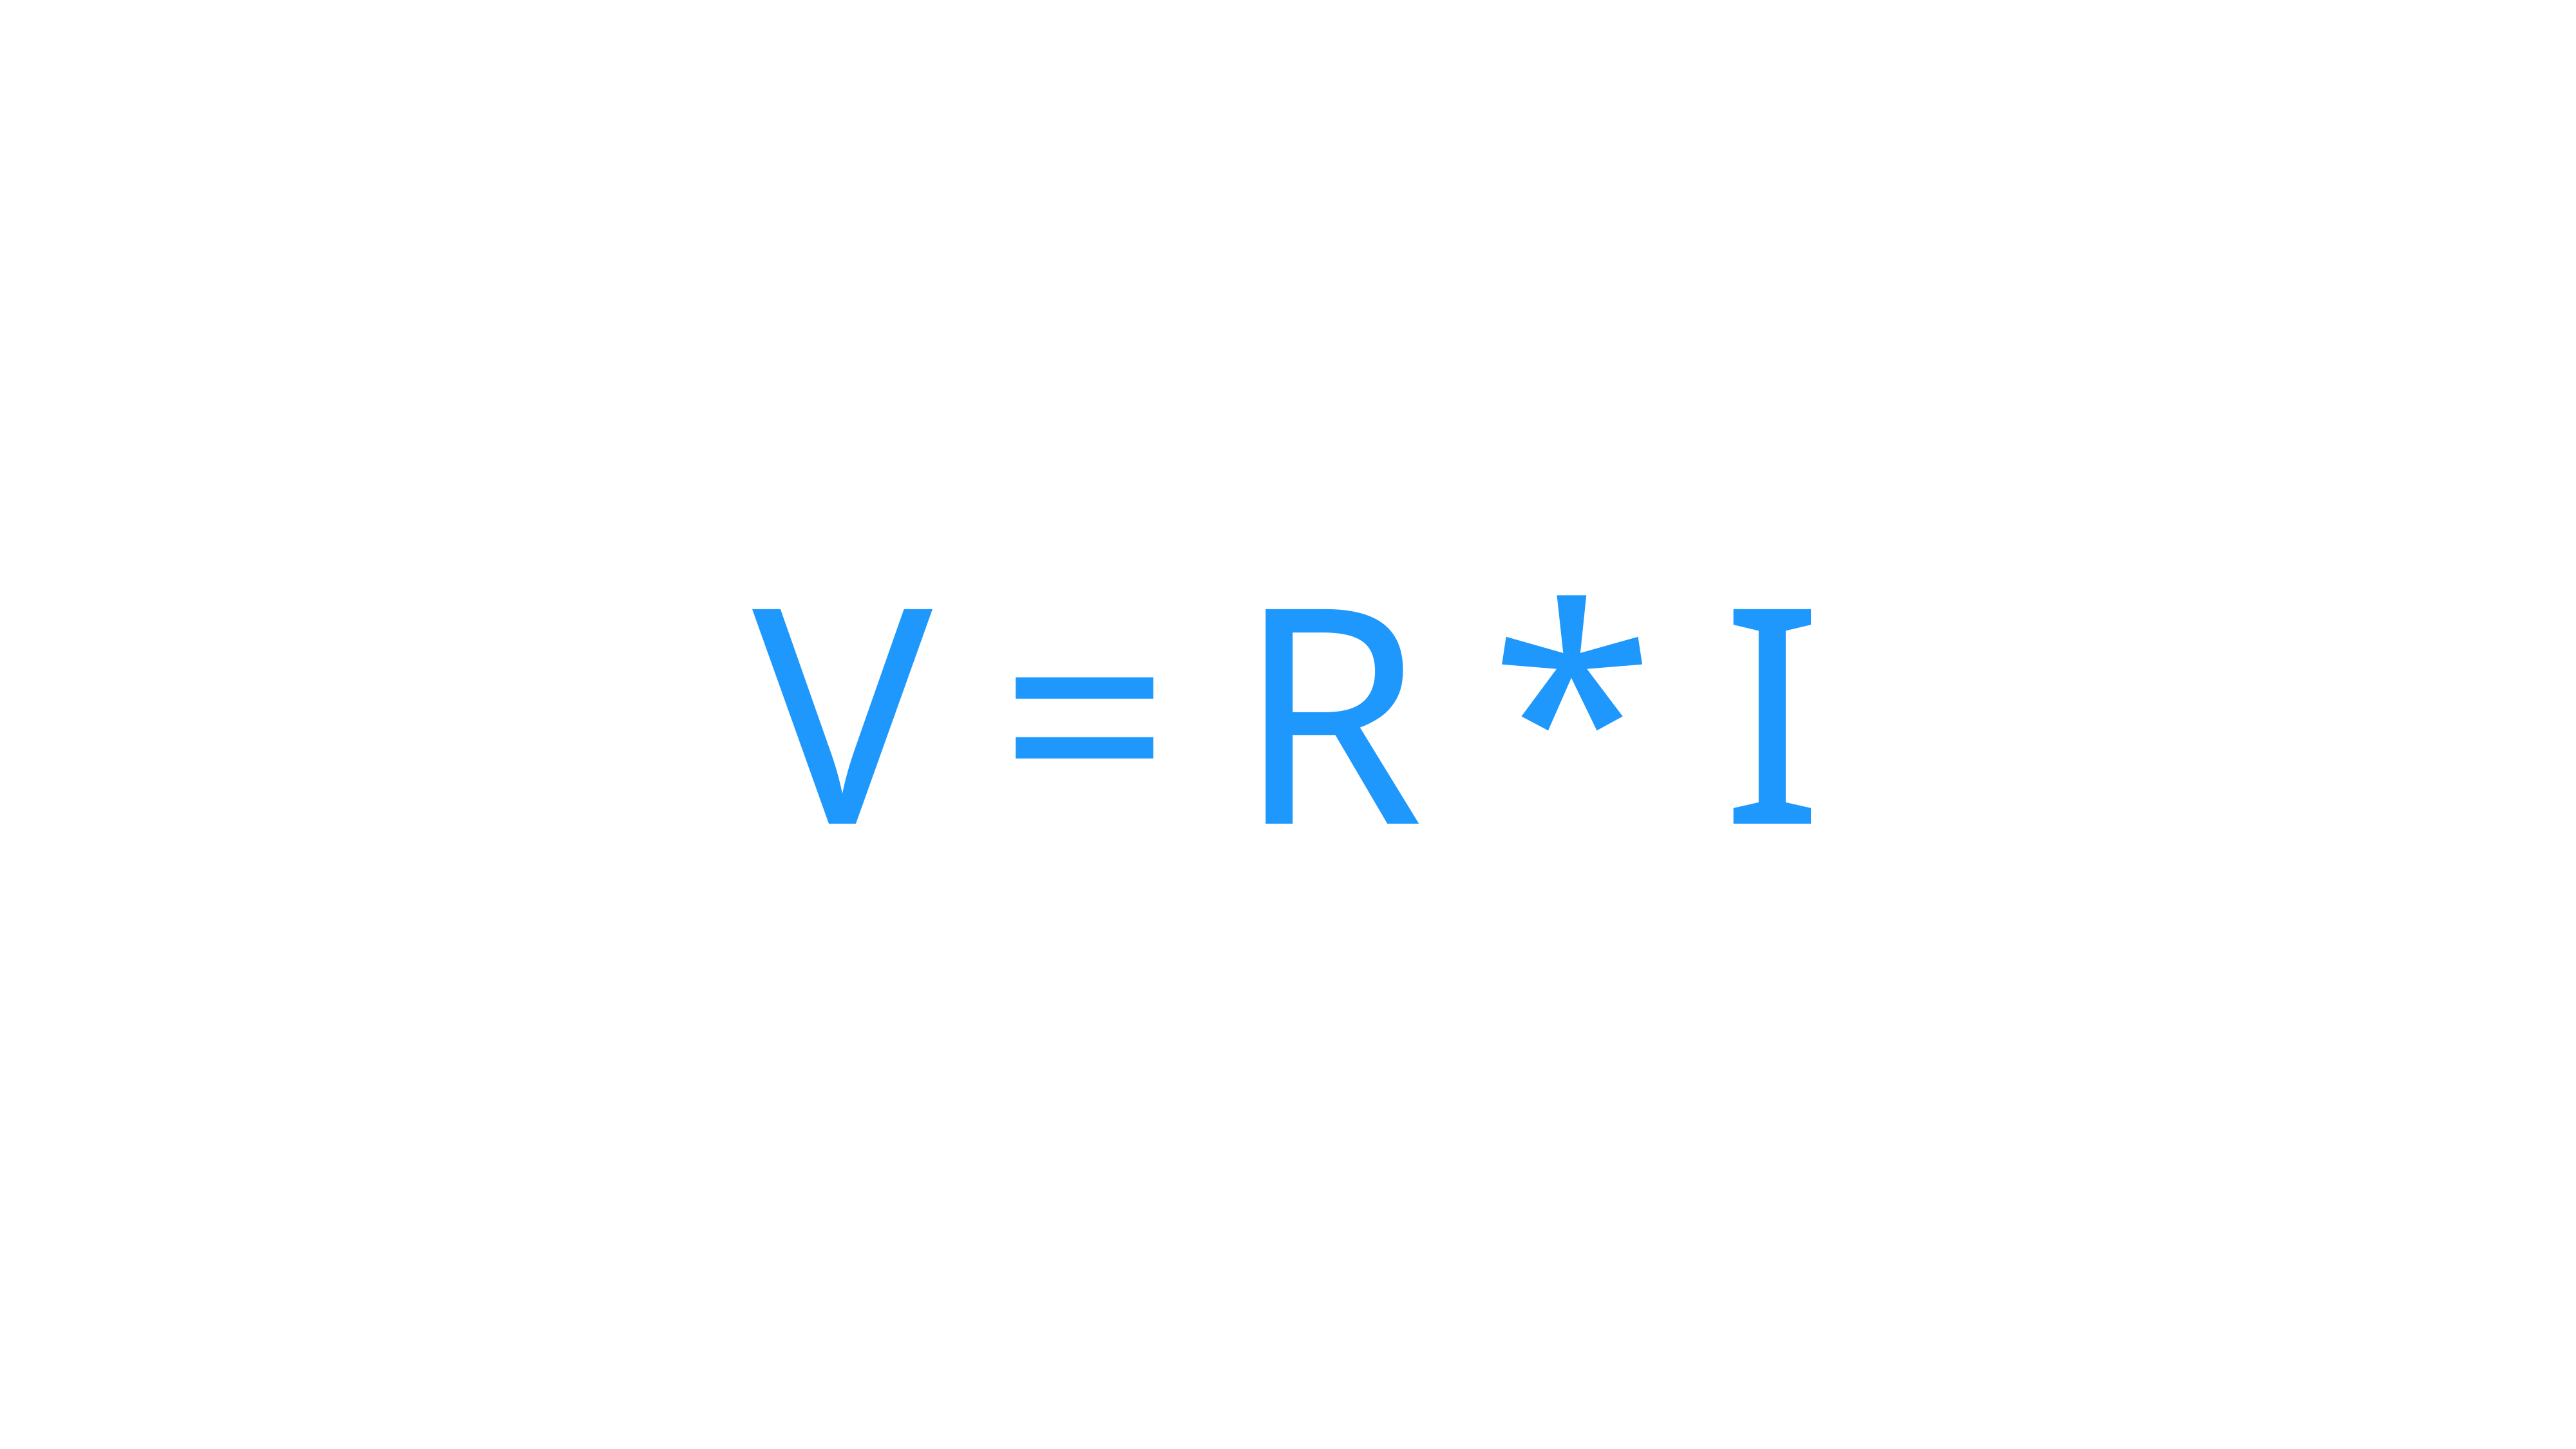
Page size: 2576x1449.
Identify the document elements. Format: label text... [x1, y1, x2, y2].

list V = R * I [133, 412, 2443, 887]
